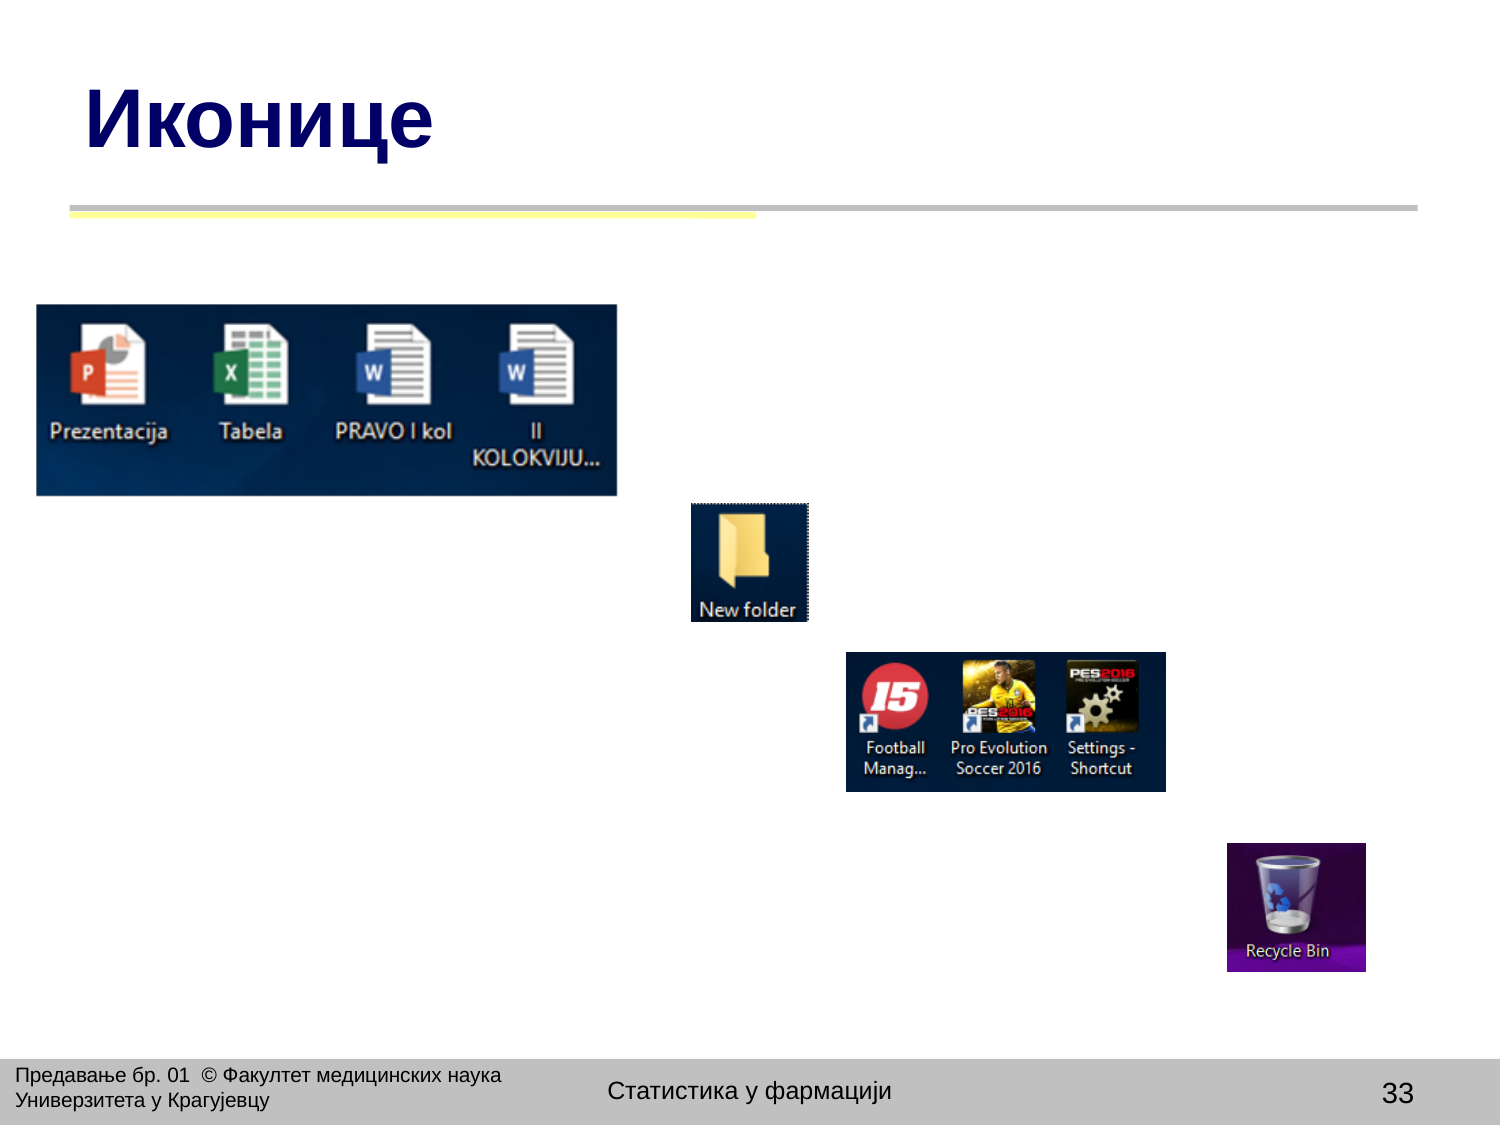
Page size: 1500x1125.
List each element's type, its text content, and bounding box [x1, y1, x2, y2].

slide_number 33 [1079, 1066, 1430, 1125]
picture [691, 502, 809, 622]
picture [1227, 843, 1366, 972]
footer Статистика у фармацији [512, 1066, 988, 1125]
picture [32, 301, 619, 498]
slide_number Предавање бр. 01 © Факултет медицинских наука Универзитета у Крагујевцу [0, 1053, 614, 1108]
picture [846, 652, 1167, 792]
title Иконице [69, 19, 1426, 208]
